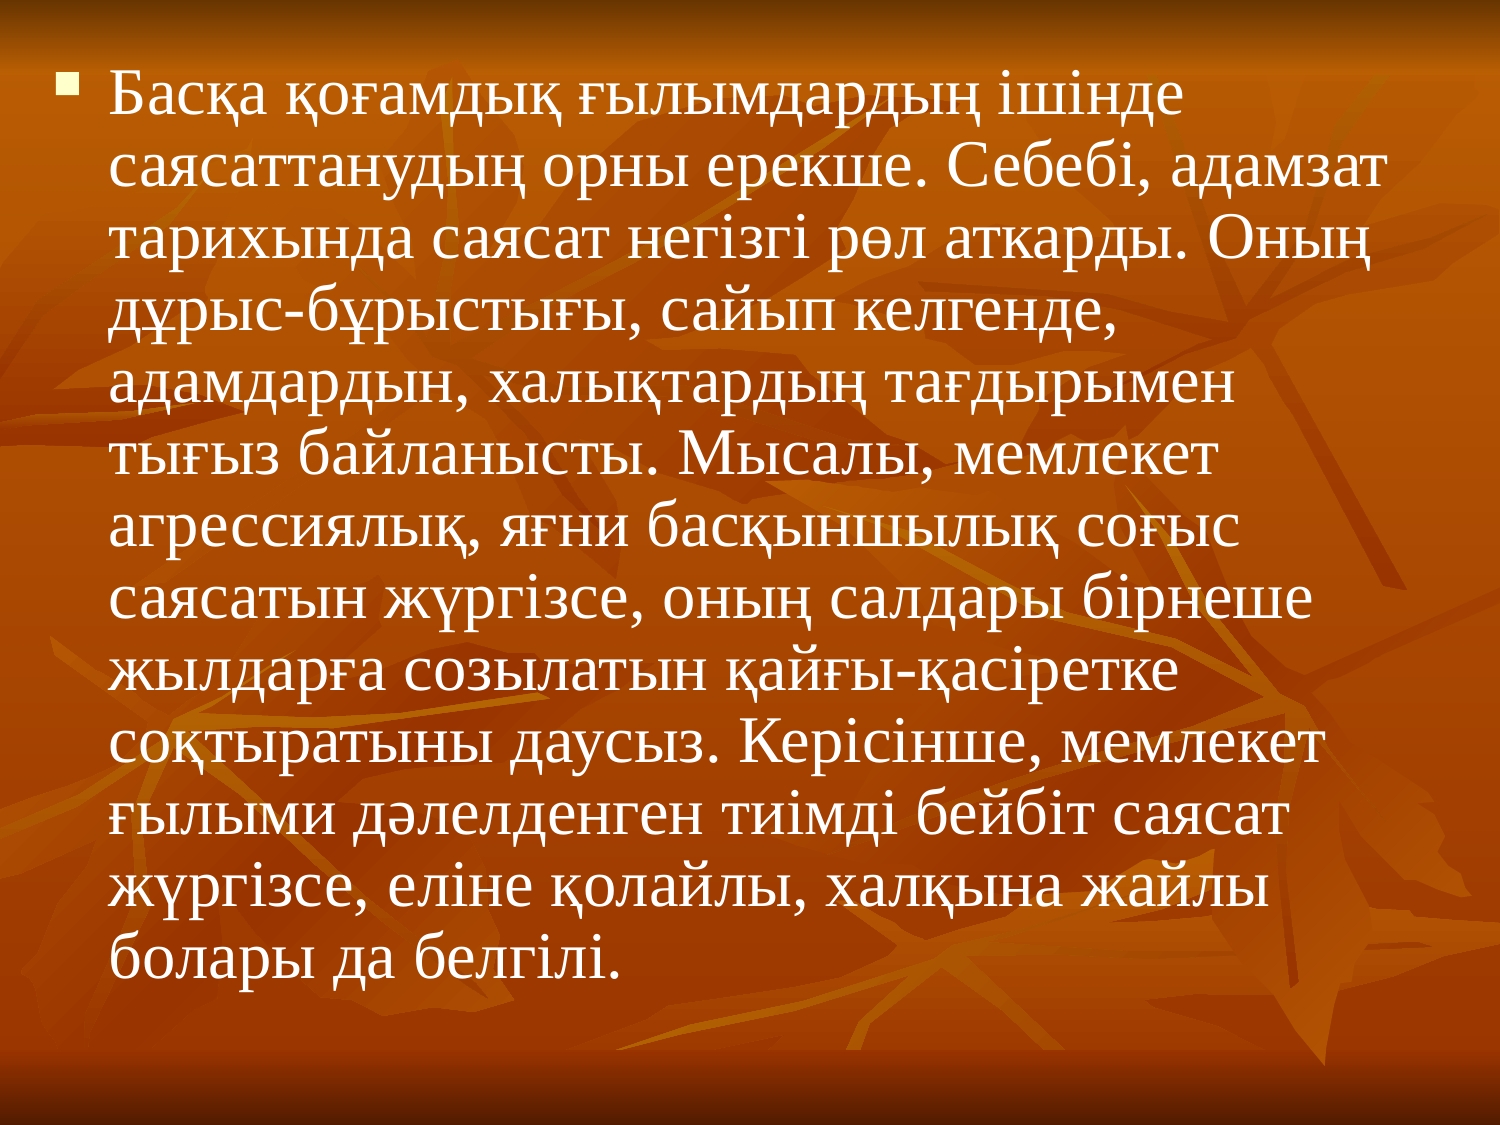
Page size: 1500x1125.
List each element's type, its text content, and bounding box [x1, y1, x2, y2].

list Басқа қоғамдық ғылымдардың ішінде саясаттанудың орны ерекше. Себебі, адамзат тарихында саясат негізгі рөл аткарды. Оның дұрыс-бұрыстығы, сайып келгенде, адамдардын, халықтардың тағдырымен тығыз байланысты. Мысалы, мемлекет агрессиялық, яғни басқыншылық соғыс саясатын жүргізсе, оның салдары бірнеше жылдарға созылатын қайғы-қасіретке соқтыратыны даусыз. Керісінше, мемлекет ғылыми дәлелденген тиімді бейбіт саясат жүргізсе, еліне қолайлы, халқына жайлы болары да белгілі. [37, 49, 1426, 1101]
